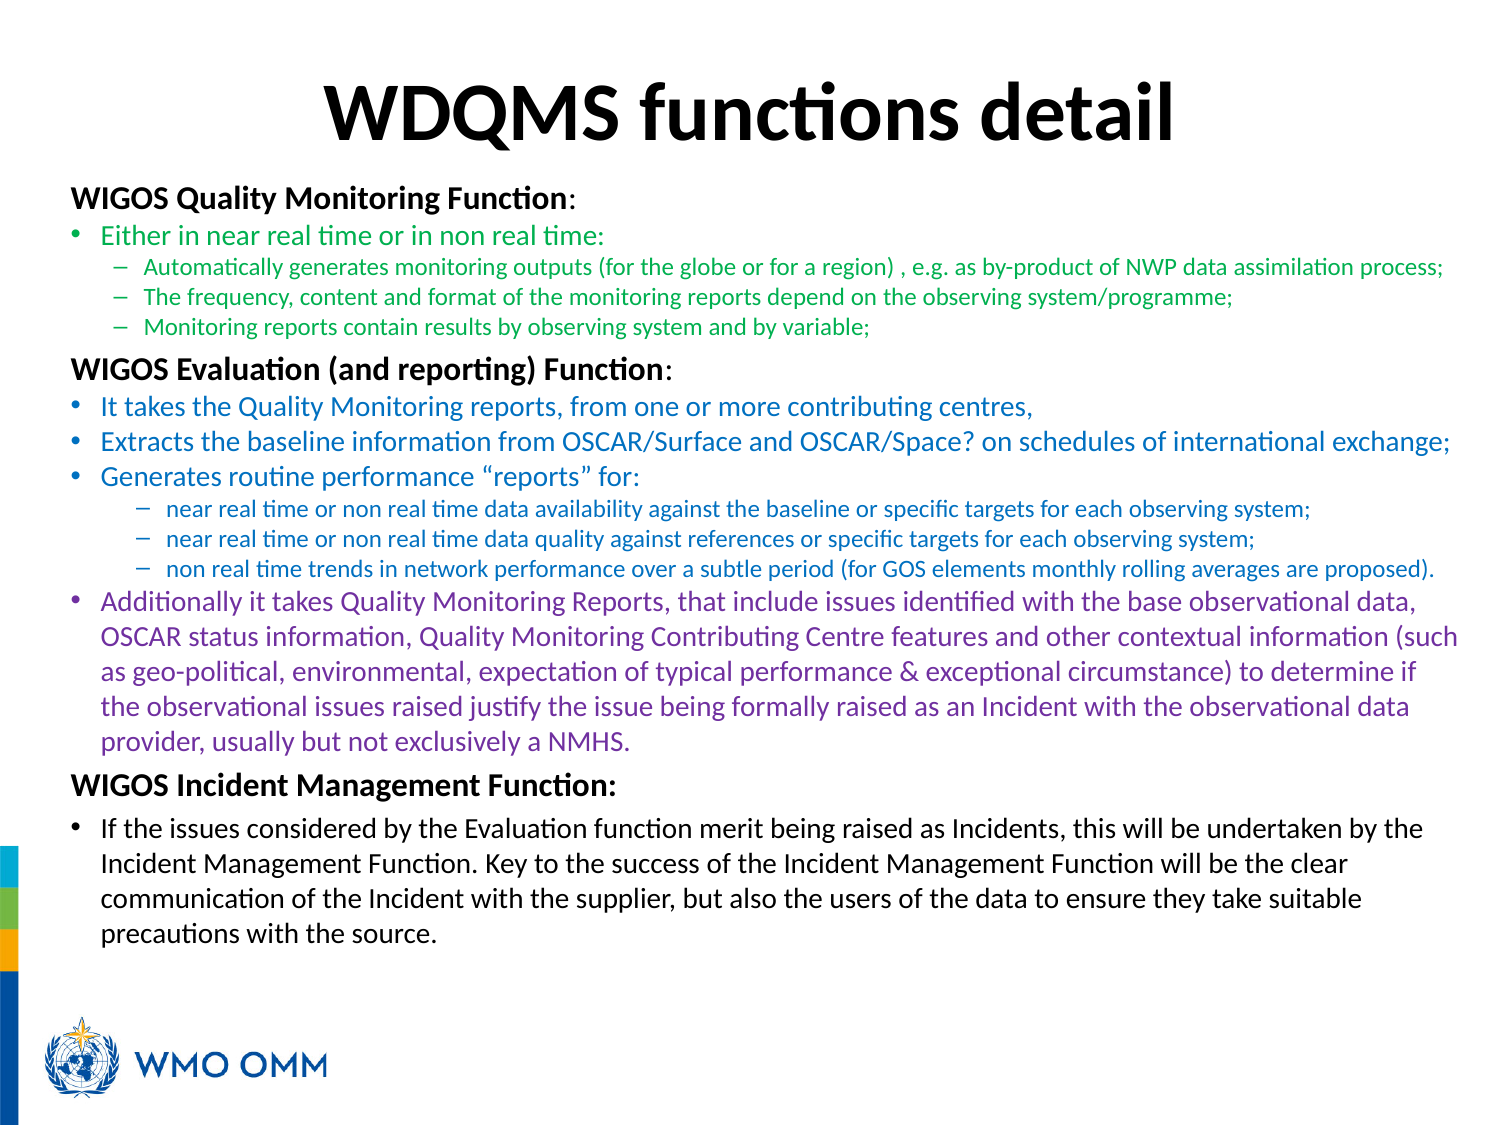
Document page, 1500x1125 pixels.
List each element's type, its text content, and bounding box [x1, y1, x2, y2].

title WDQMS functions detail [75, 45, 1425, 168]
picture [0, 845, 327, 1125]
list WIGOS Quality Monitoring Function: Either in near real time or in non real time: Automatically generates monitoring outputs (for the globe or for a region) , e.g. as by-product of NWP data assimilation process; The frequency, content and format of the monitoring reports depend on the observing system/programme; Monitoring reports contain results by observing system and by variable; WIGOS Evaluation (and reporting) Function: It takes the Quality Monitoring reports, from one or more contributing centres, Extracts the baseline information from OSCAR/Surface and OSCAR/Space? on schedules of international exchange; Generates routine performance “reports” for: near real time or non real time data availability against the baseline or specific targets for each observing system; near real time or non real time data quality against references or specific targets for each observing system; non real time trends in network performance over a subtle period (for GOS elements monthly rolling averages are proposed). Additionally it takes Quality Monitoring Reports, that include issues identified with the base observational data, OSCAR status information, Quality Monitoring Contributing Centre features and other contextual information (such as geo-political, environmental, expectation of typical performance & exceptional circumstance) to determine if the observational issues raised justify the issue being formally raised as an Incident with the observational data provider, usually but not exclusively a NMHS. WIGOS Incident Management Function: If the issues considered by the Evaluation function merit being raised as Incidents, this will be undertaken by the Incident Management Function. Key to the success of the Incident Management Function will be the clear communication of the Incident with the supplier, but also the users of the data to ensure they take suitable precautions with the source. [55, 168, 1476, 1005]
